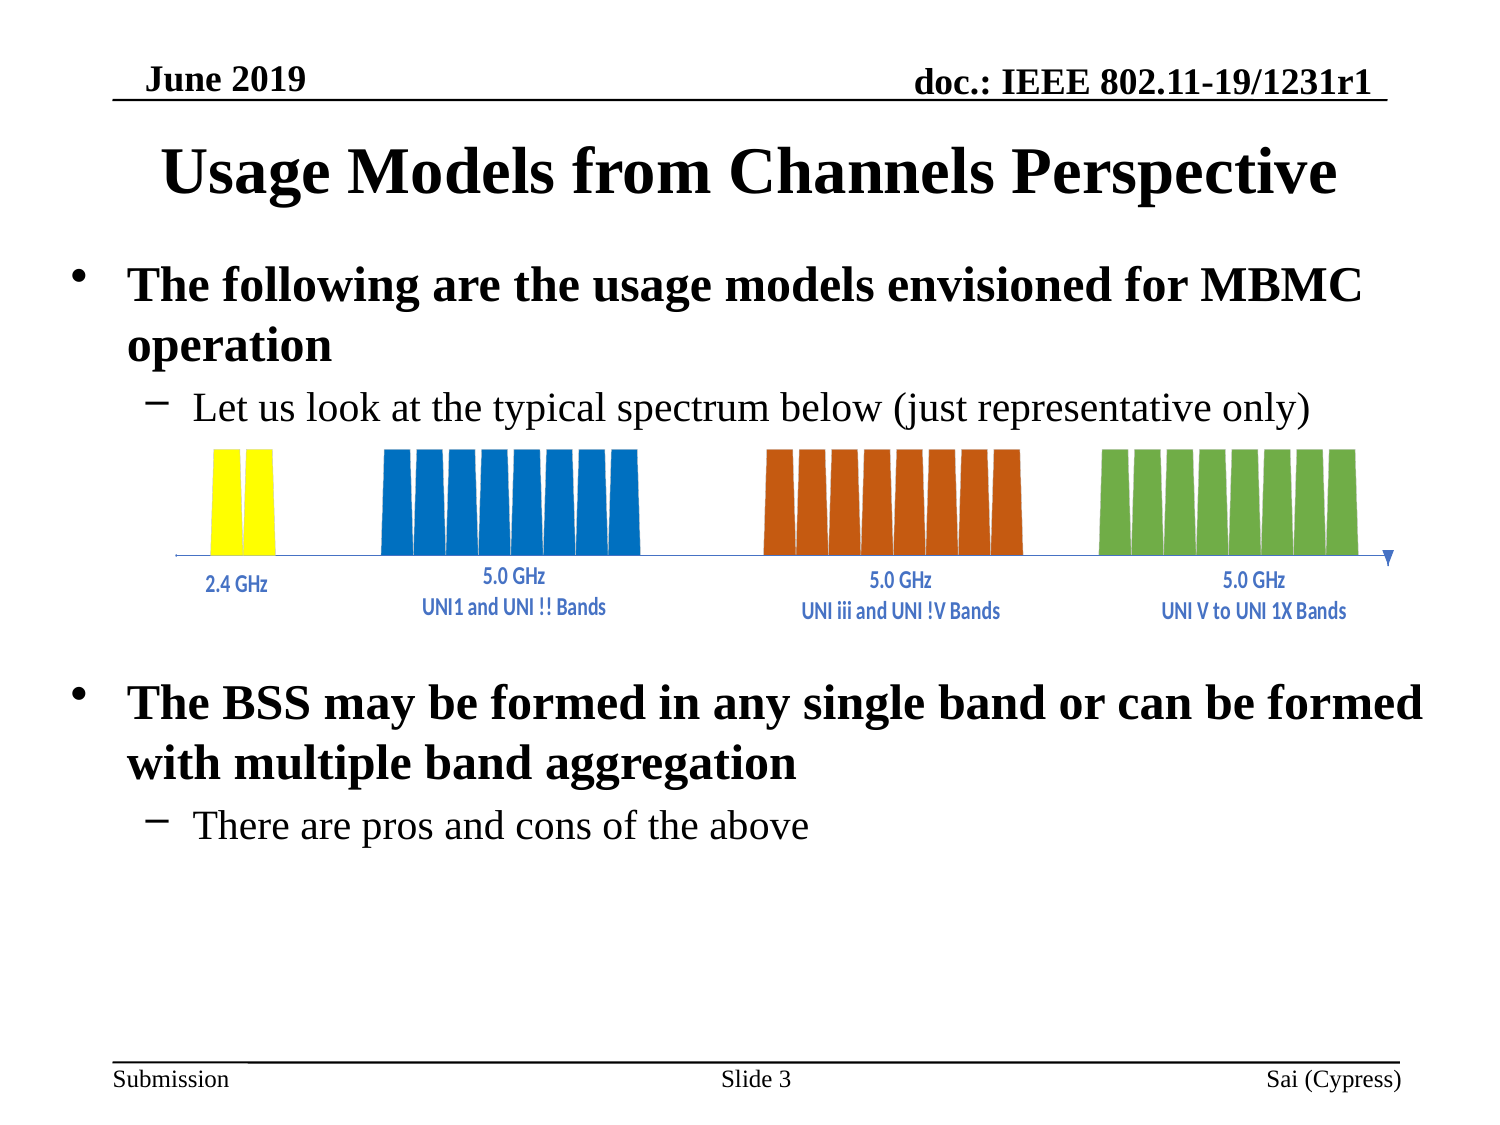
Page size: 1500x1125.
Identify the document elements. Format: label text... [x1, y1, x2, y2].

footer Sai (Cypress) [949, 1061, 1402, 1093]
list The following are the usage models envisioned for MBMC operation Let us look at the typical spectrum below (just representative only) The BSS may be formed in any single band or can be formed with multiple band aggregation There are pros and cons of the above [55, 243, 1458, 1053]
picture [160, 446, 1402, 629]
title Usage Models from Channels Perspective [112, 112, 1388, 223]
slide_number Slide 3 [712, 1061, 801, 1093]
